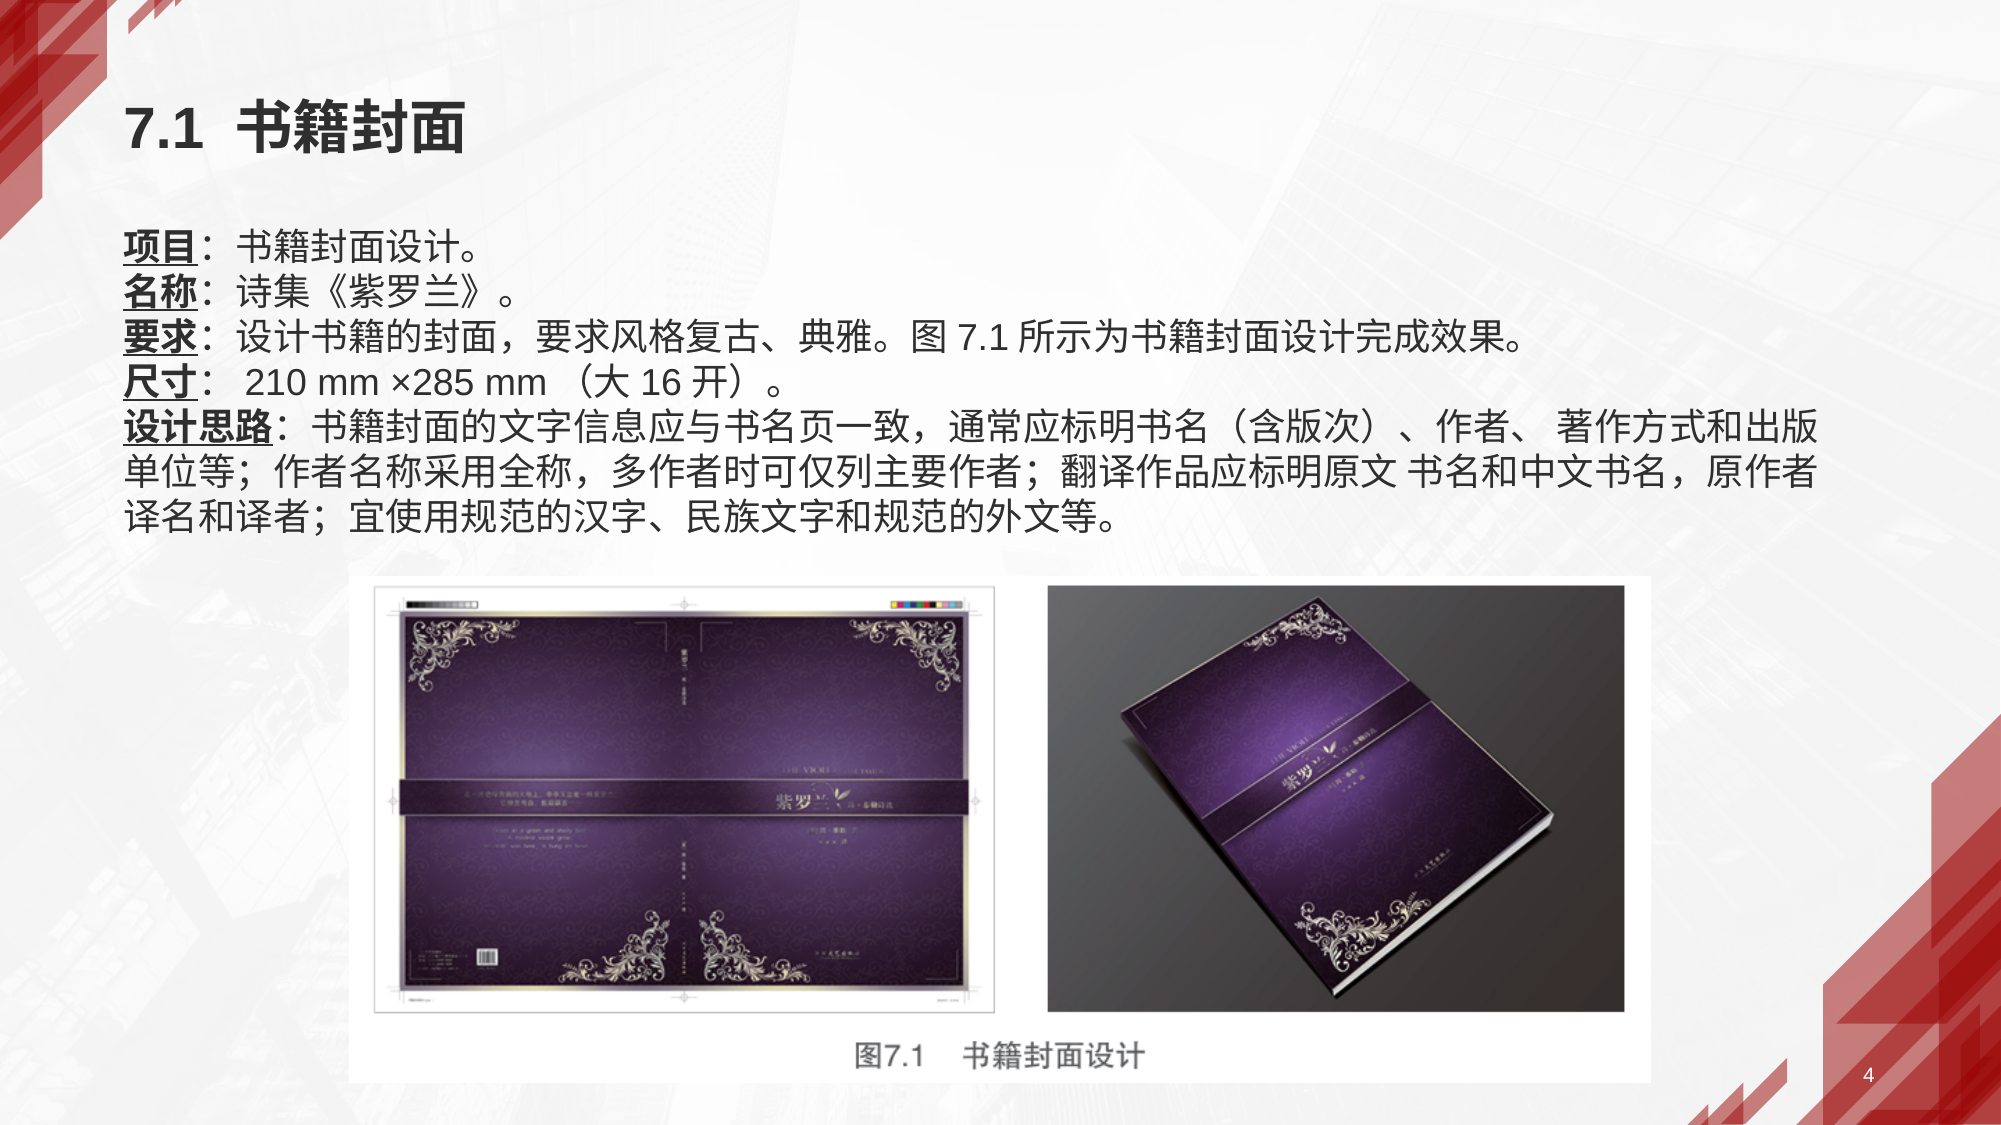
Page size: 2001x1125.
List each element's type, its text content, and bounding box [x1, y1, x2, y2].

title 7.1 书籍封面 [108, 81, 1890, 169]
slide_number 4 [1452, 1056, 1890, 1092]
picture [349, 576, 1651, 1083]
text_box 项目：书籍封面设计。 名称：诗集《紫罗兰》。 要求：设计书籍的封面，要求风格复古、典雅。图7.1所示为书籍封面设计完成效果。 尺寸：210 mm ×285 mm（大16开）。 设计思路：书籍封面的文字信息应与书名页一致，通常应标明书名（含版次）、作者、 著作方式和出版单位等；作者名称采用全称，多作者时可仅列主要作者；翻译作品应标明原文 书名和中文书名，原作者译名和译者；宜使用规范的汉字、民族文字和规范的外文等。 [108, 215, 1867, 546]
